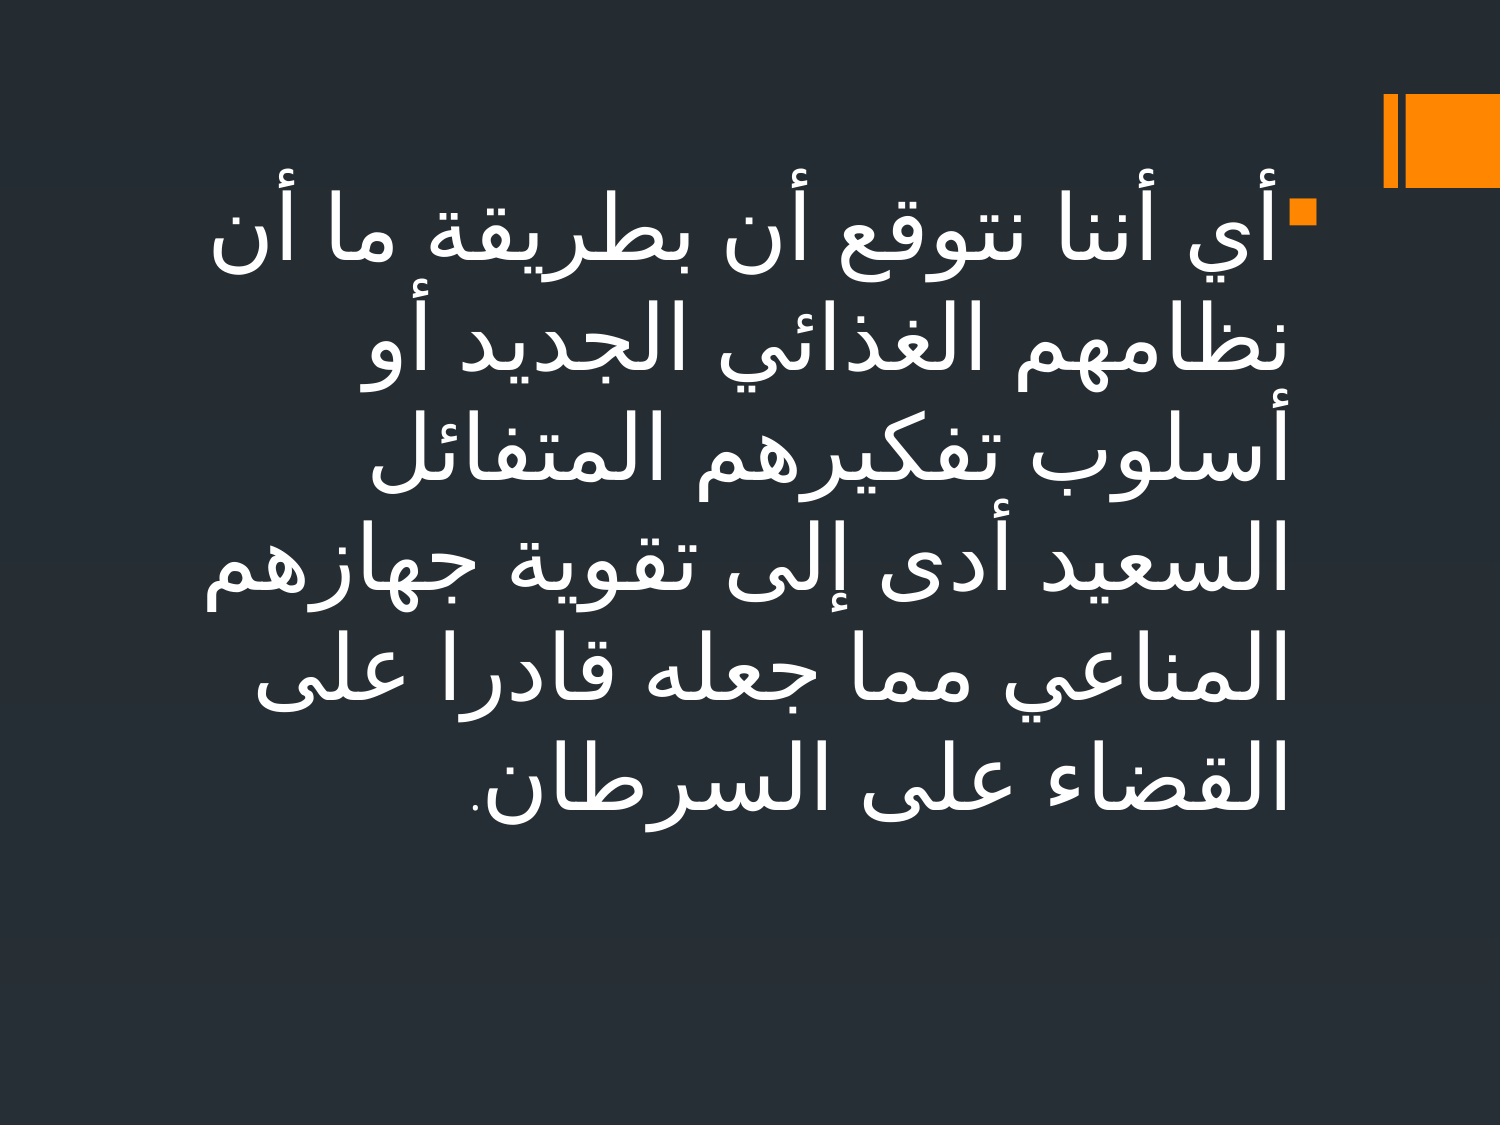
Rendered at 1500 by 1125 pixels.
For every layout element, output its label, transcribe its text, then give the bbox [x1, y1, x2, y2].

list أي أننا نتوقع أن بطريقة ما أن نظامهم الغذائي الجديد أو أسلوب تفكيرهم المتفائل السعيد أدى إلى تقوية جهازهم المناعي مما جعله قادرا على القضاء على السرطان. [147, 160, 1348, 1000]
